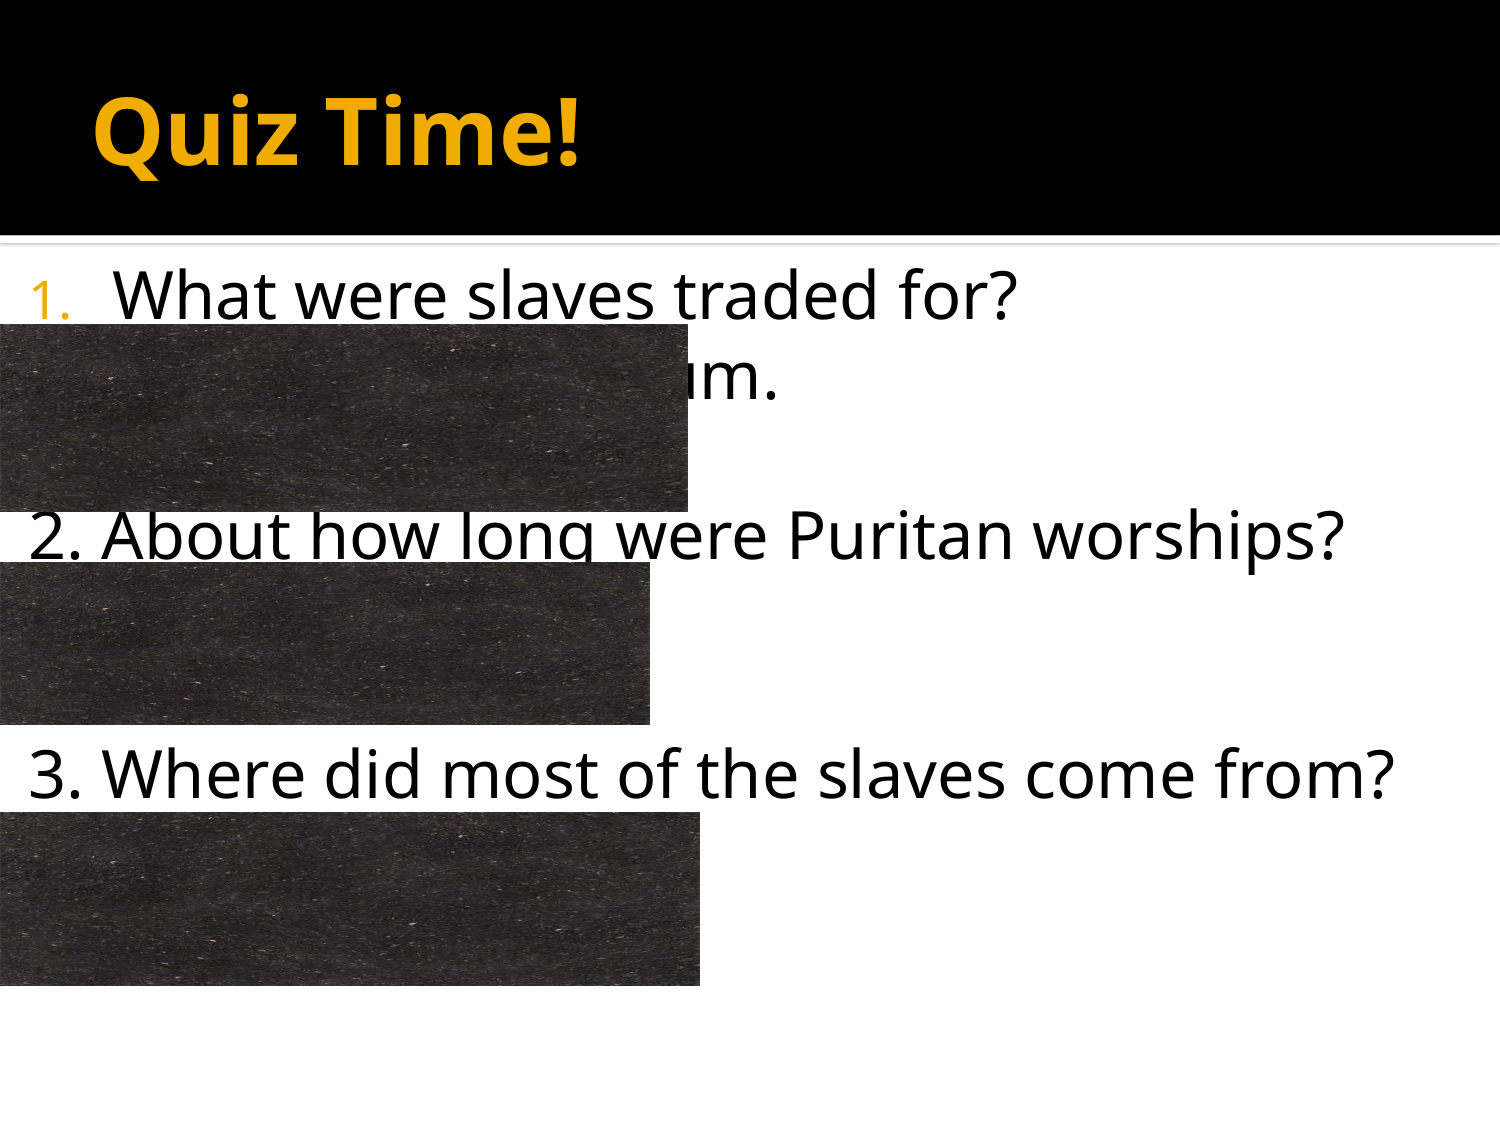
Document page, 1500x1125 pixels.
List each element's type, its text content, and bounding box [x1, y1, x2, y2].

picture [0, 812, 700, 986]
picture [0, 562, 650, 725]
title Quiz Time! [75, 25, 1425, 231]
picture [0, 324, 688, 512]
list What were slaves traded for? A: Guns, cloth, and rum. 2. About how long were Puritan worships? A: about 5 hours. 3. Where did most of the slaves come from? A: West Africa. [0, 237, 1500, 1125]
